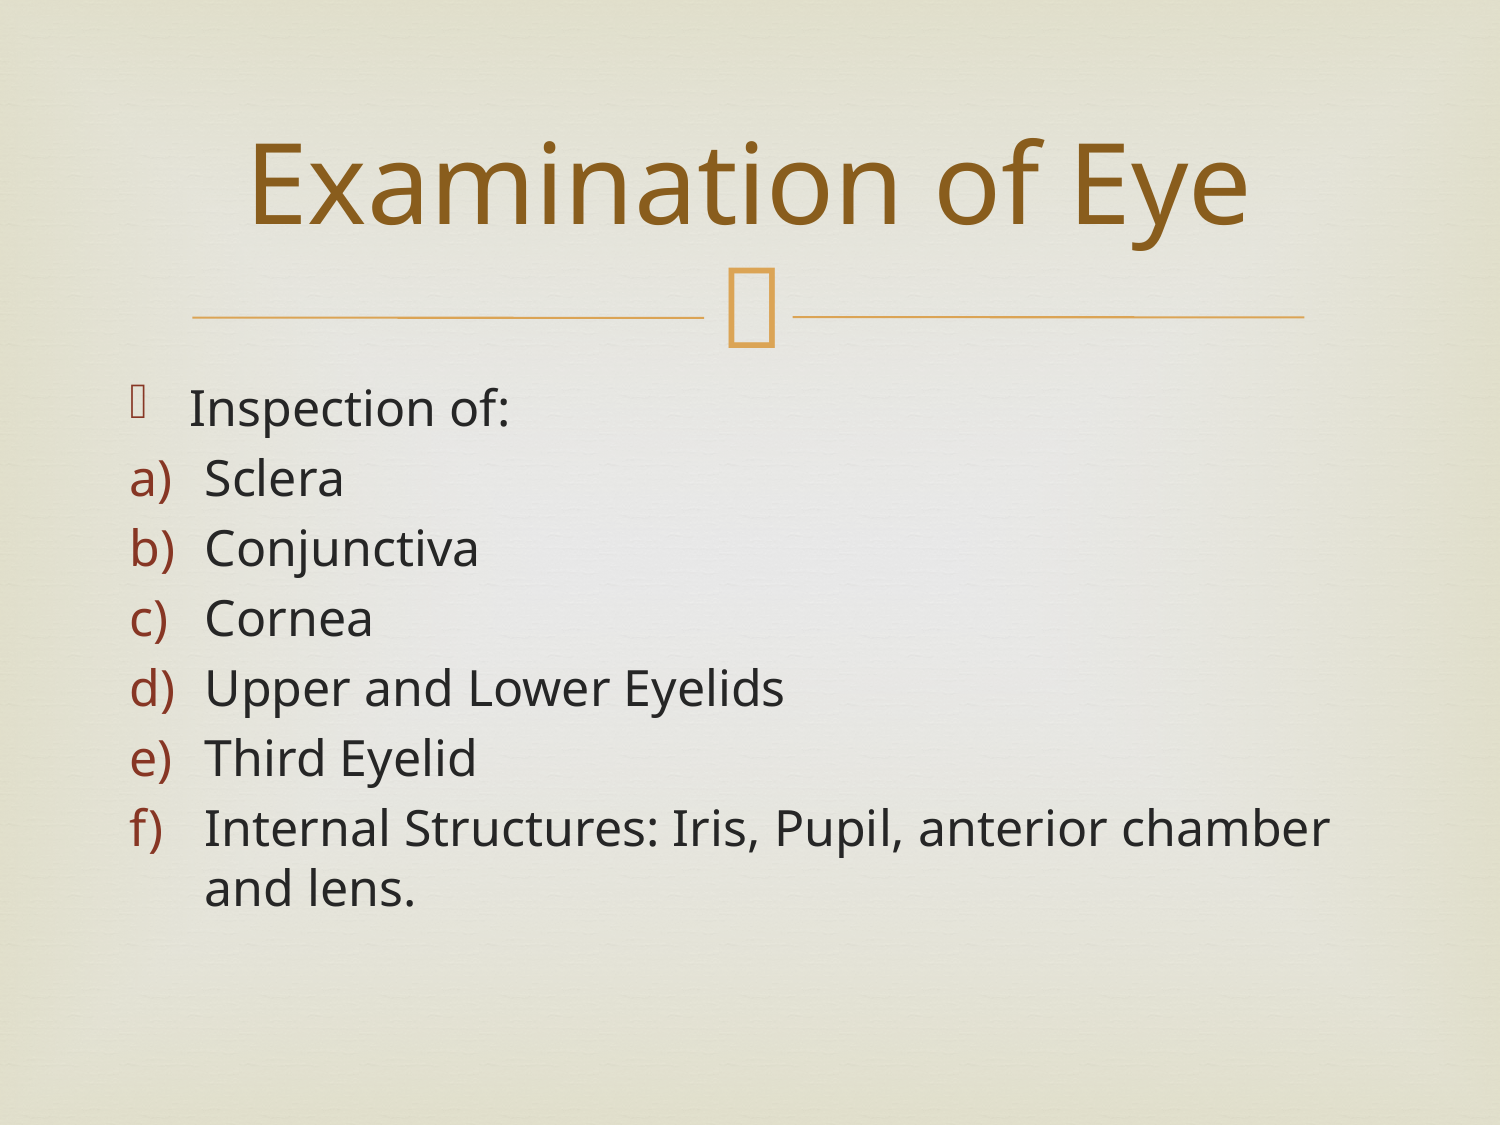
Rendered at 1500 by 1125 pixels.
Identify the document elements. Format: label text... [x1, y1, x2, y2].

list Inspection of: Sclera Conjunctiva Cornea Upper and Lower Eyelids Third Eyelid Internal Structures: Iris, Pupil, anterior chamber and lens. [114, 368, 1386, 1005]
title Examination of Eye [112, 93, 1386, 267]
